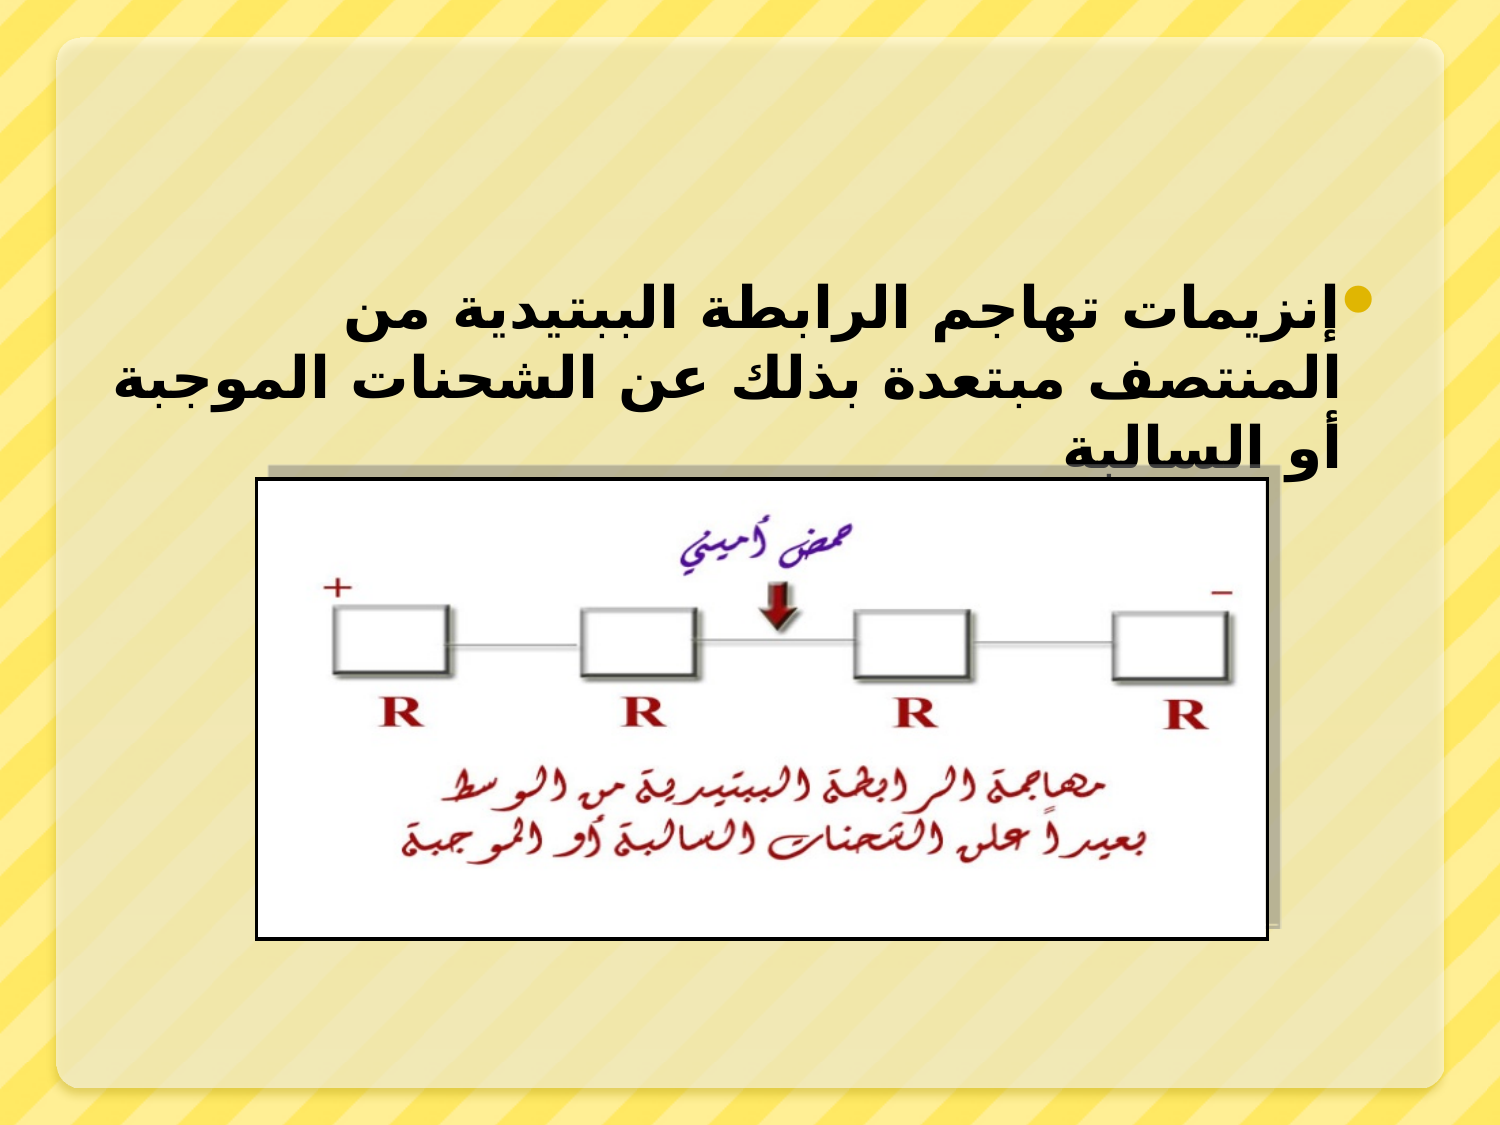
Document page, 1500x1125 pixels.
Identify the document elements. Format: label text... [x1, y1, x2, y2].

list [257, 480, 1266, 938]
list إنزيمات تهاجم الرابطة الببتيدية من المنتصف مبتعدة بذلك عن الشحنات الموجبة أو السالبة [75, 262, 1425, 1005]
